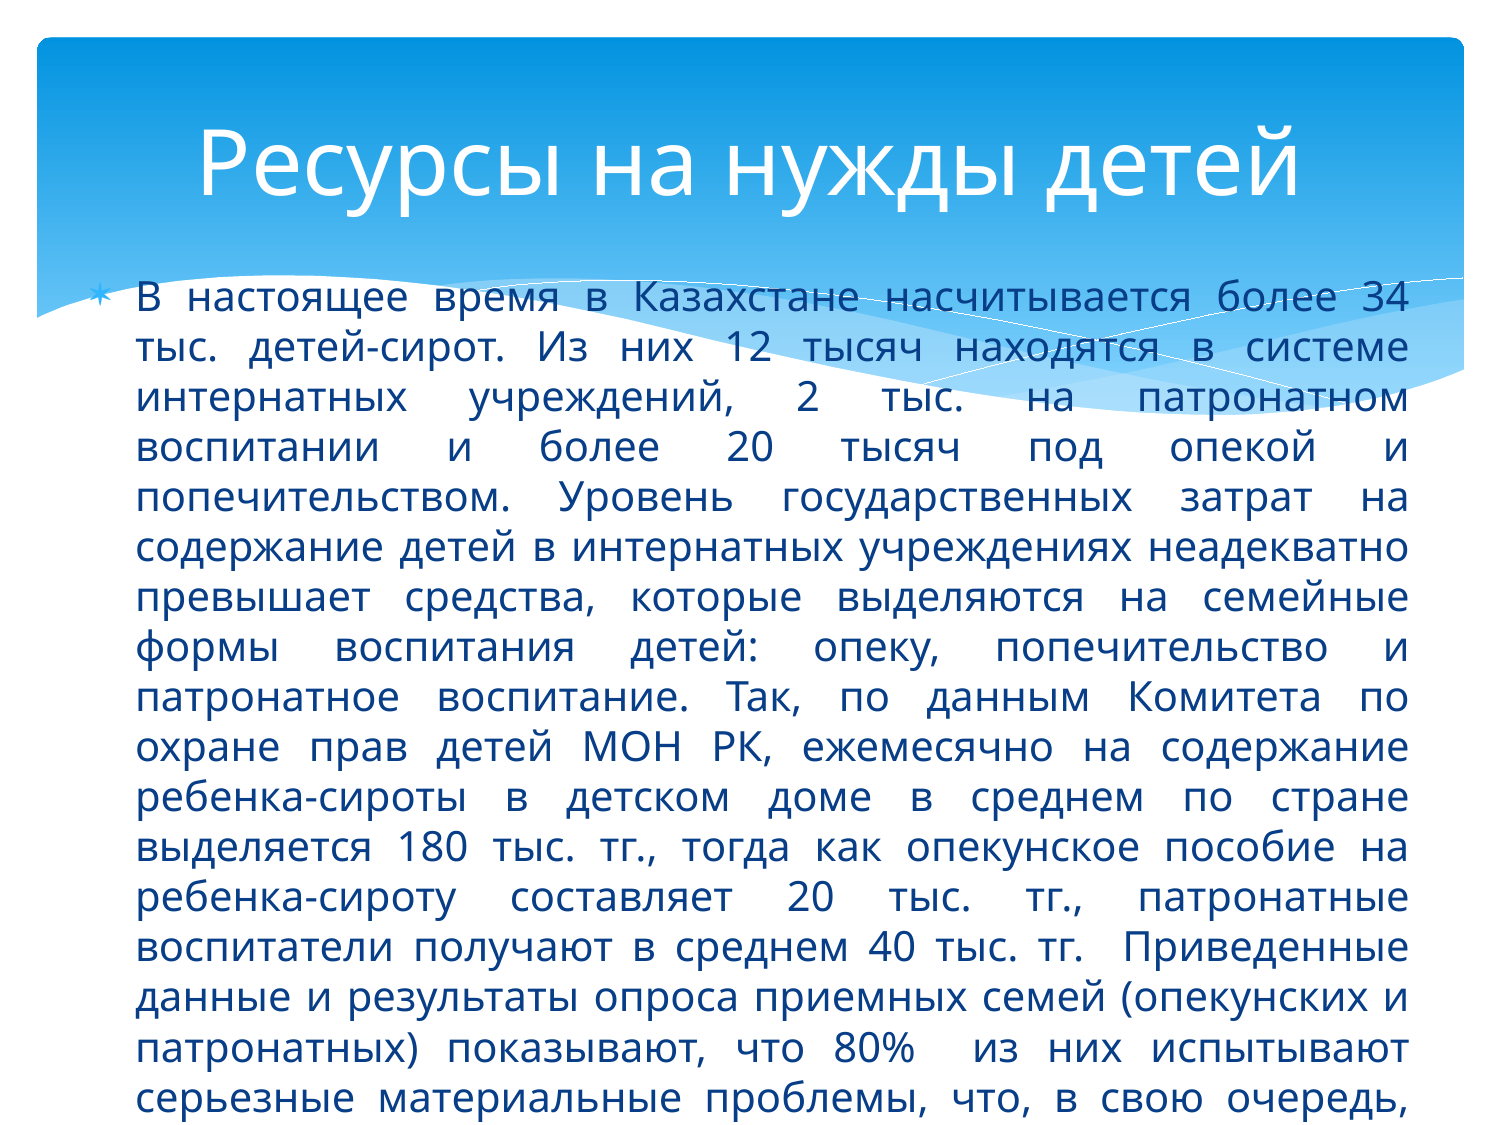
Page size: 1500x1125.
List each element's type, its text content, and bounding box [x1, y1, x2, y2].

list В настоящее время в Казахстане насчитывается более 34 тыс. детей-сирот. Из них 12 тысяч находятся в системе интернатных учреждений, 2 тыс. на патронатном воспитании и более 20 тысяч под опекой и попечительством. Уровень государственных затрат на содержание детей в интернатных учреждениях неадекватно превышает средства, которые выделяются на семейные формы воспитания детей: опеку, попечительство и патронатное воспитание. Так, по данным Комитета по охране прав детей МОН РК, ежемесячно на содержание ребенка-сироты в детском доме в среднем по стране выделяется 180 тыс. тг., тогда как опекунское пособие на ребенка-сироту составляет 20 тыс. тг., патронатные воспитатели получают в среднем 40 тыс. тг. Приведенные данные и результаты опроса приемных семей (опекунских и патронатных) показывают, что 80% из них испытывают серьезные материальные проблемы, что, в свою очередь, влияет на высокие показатели уровня семейного неблагополучия, отказов от детей, насилия и жестокого обращения. [75, 262, 1425, 1094]
title Ресурсы на нужды детей [75, 55, 1425, 261]
